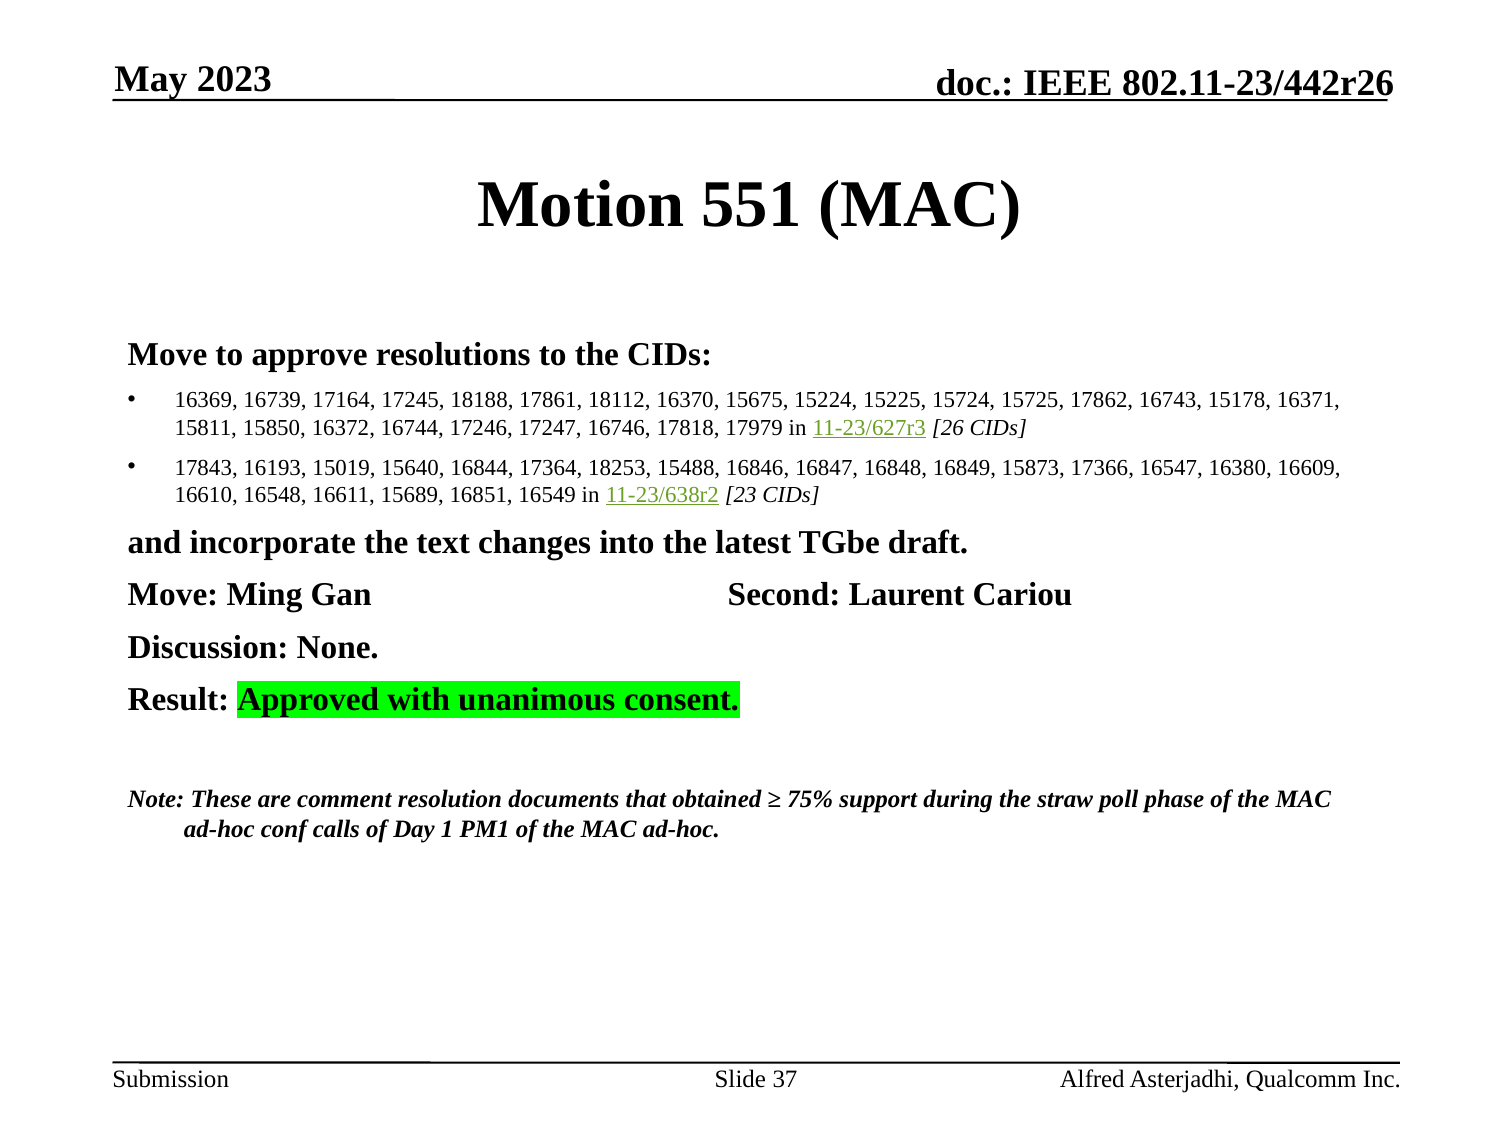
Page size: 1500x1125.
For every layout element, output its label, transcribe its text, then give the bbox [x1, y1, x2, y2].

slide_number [114, 54, 423, 100]
list Move to approve resolutions to the CIDs: 16369, 16739, 17164, 17245, 18188, 17861, 18112, 16370, 15675, 15224, 15225, 15724, 15725, 17862, 16743, 15178, 16371, 15811, 15850, 16372, 16744, 17246, 17247, 16746, 17818, 17979 in 11-23/627r3 [26 CIDs] 17843, 16193, 15019, 15640, 16844, 17364, 18253, 15488, 16846, 16847, 16848, 16849, 15873, 17366, 16547, 16380, 16609, 16610, 16548, 16611, 15689, 16851, 16549 in 11-23/638r2 [23 CIDs] and incorporate the text changes into the latest TGbe draft. Move: Ming Gan Second: Laurent Cariou Discussion: None. Result: Approved with unanimous consent. Note: These are comment resolution documents that obtained ≥ 75% support during the straw poll phase of the MAC ad-hoc conf calls of Day 1 PM1 of the MAC ad-hoc. [112, 324, 1388, 1063]
title Motion 551 (MAC) [112, 112, 1388, 288]
slide_number Slide 37 [712, 1061, 800, 1123]
footer Alfred Asterjadhi, Qualcomm Inc. [878, 1061, 1402, 1093]
